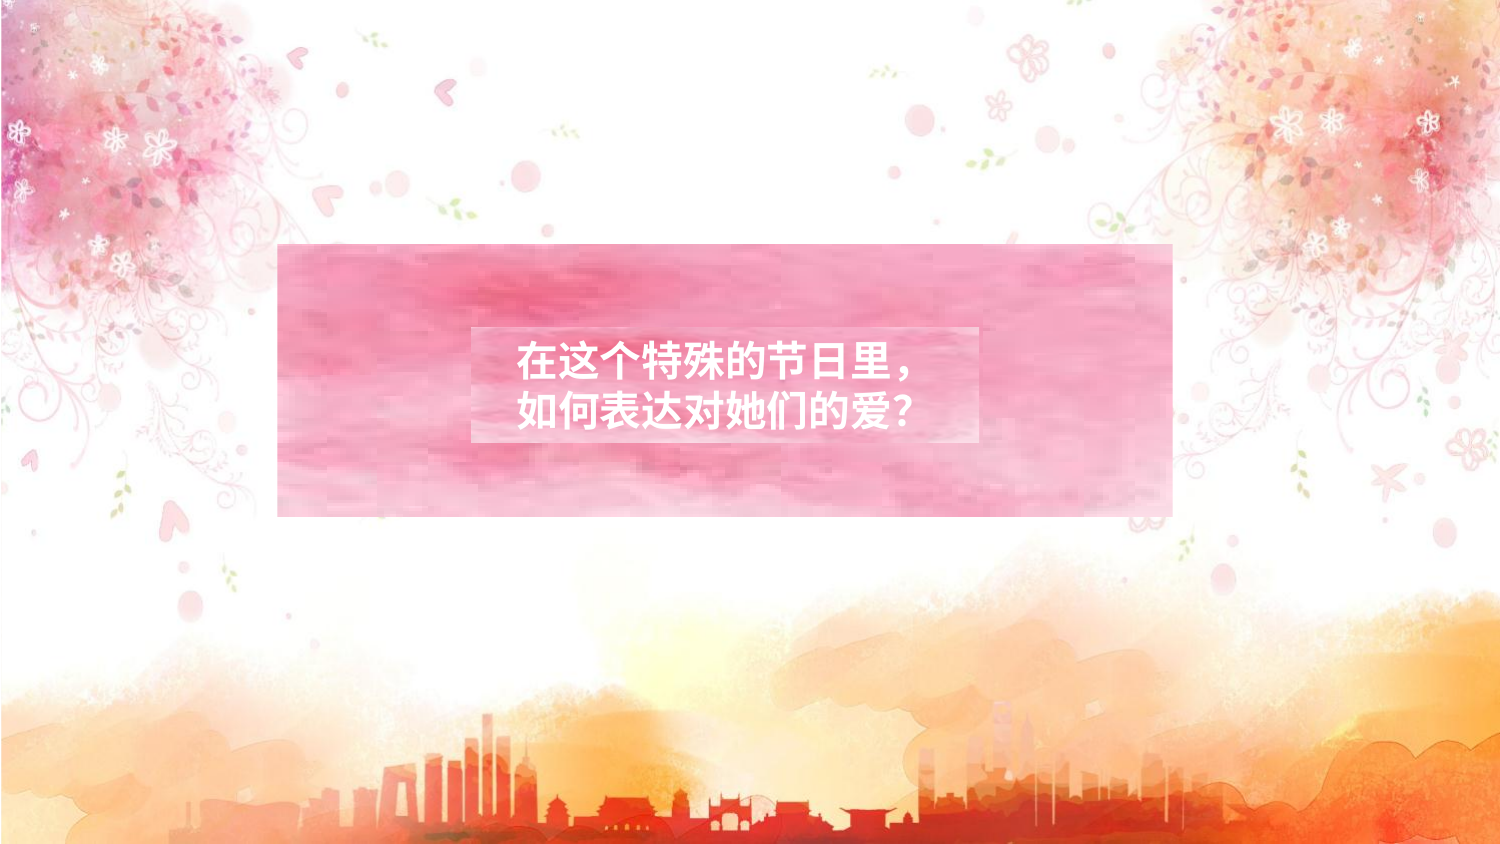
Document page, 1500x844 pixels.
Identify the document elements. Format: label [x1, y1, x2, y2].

picture [1, 0, 1500, 844]
text_box [277, 244, 1173, 517]
